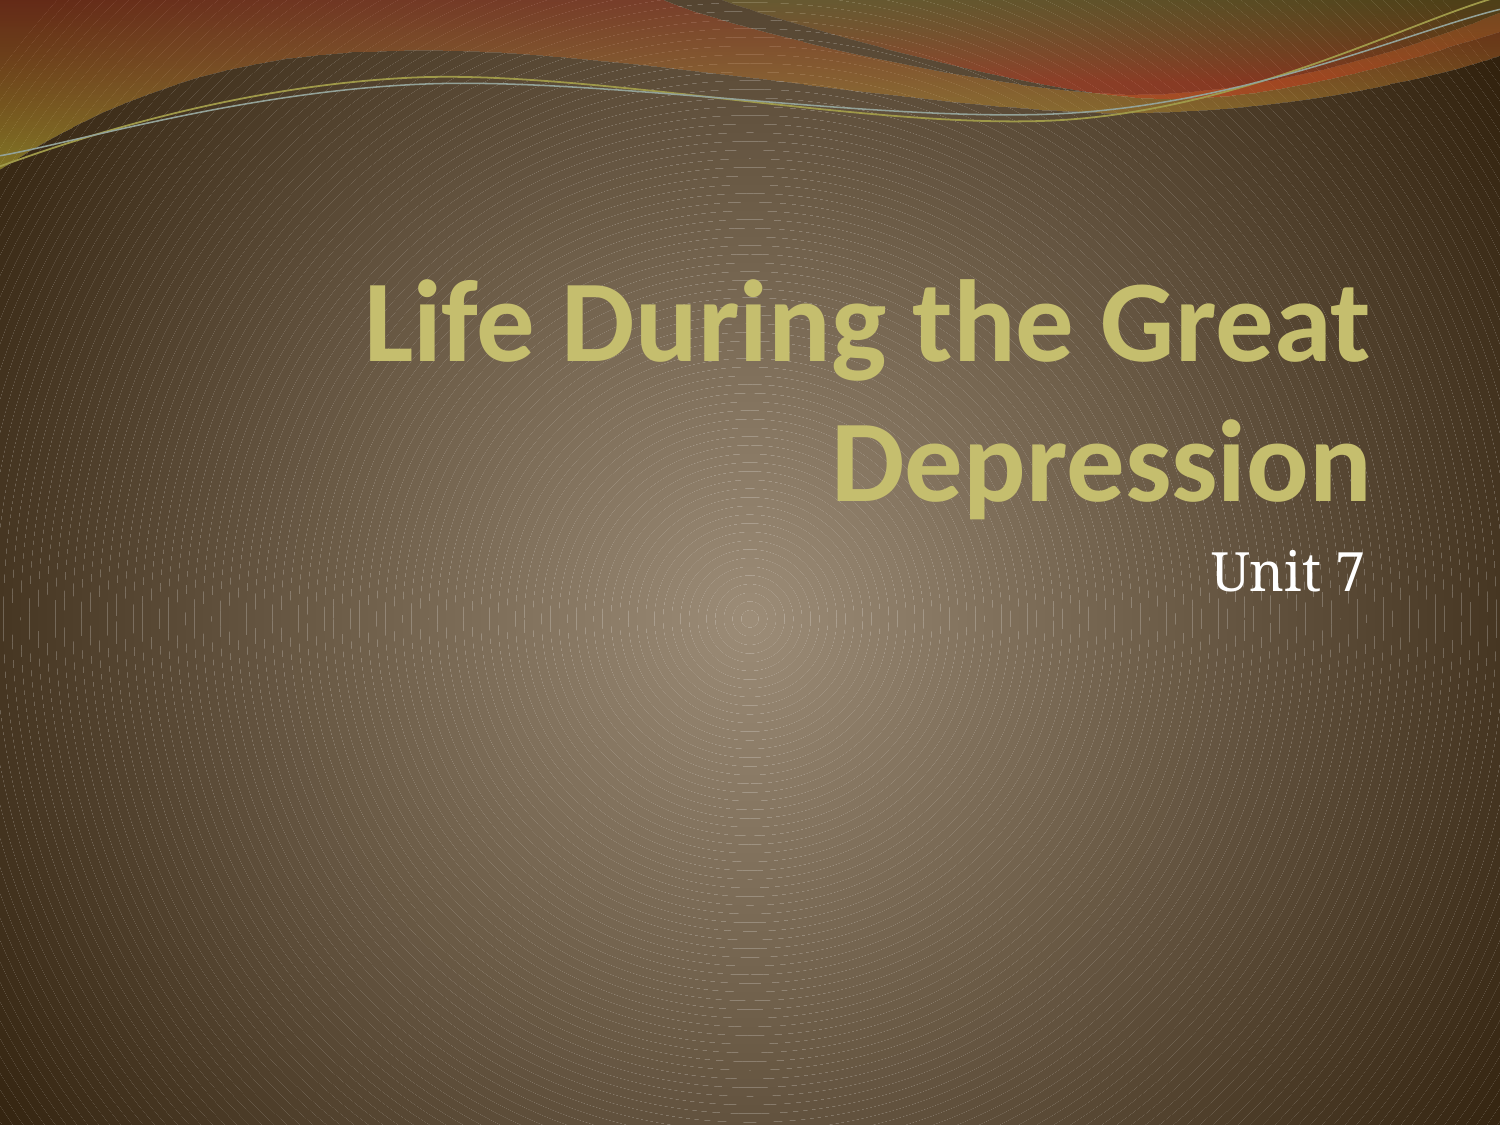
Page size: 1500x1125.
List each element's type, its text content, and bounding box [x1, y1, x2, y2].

title Life During the Great Depression [87, 224, 1376, 525]
subtitle Unit 7 [87, 529, 1376, 818]
